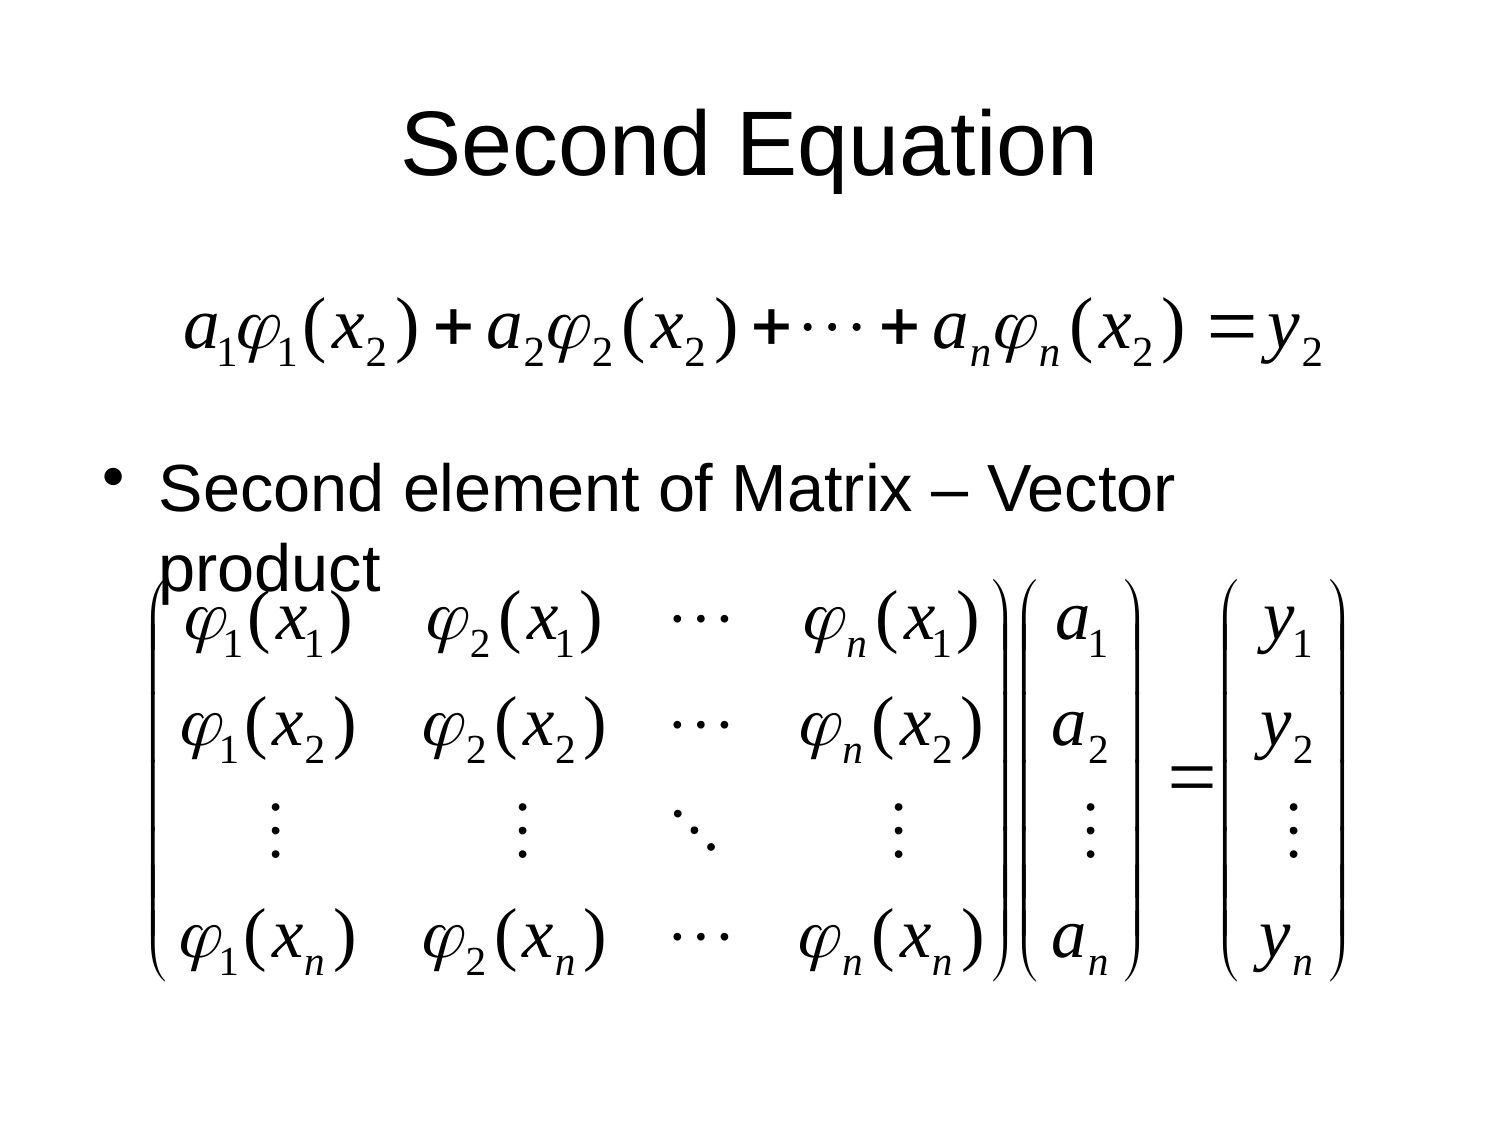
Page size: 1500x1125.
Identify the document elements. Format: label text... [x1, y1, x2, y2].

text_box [171, 274, 1336, 386]
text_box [137, 562, 1363, 999]
list Second element of Matrix – Vector product [87, 437, 1363, 563]
title Second Equation [74, 44, 1426, 233]
